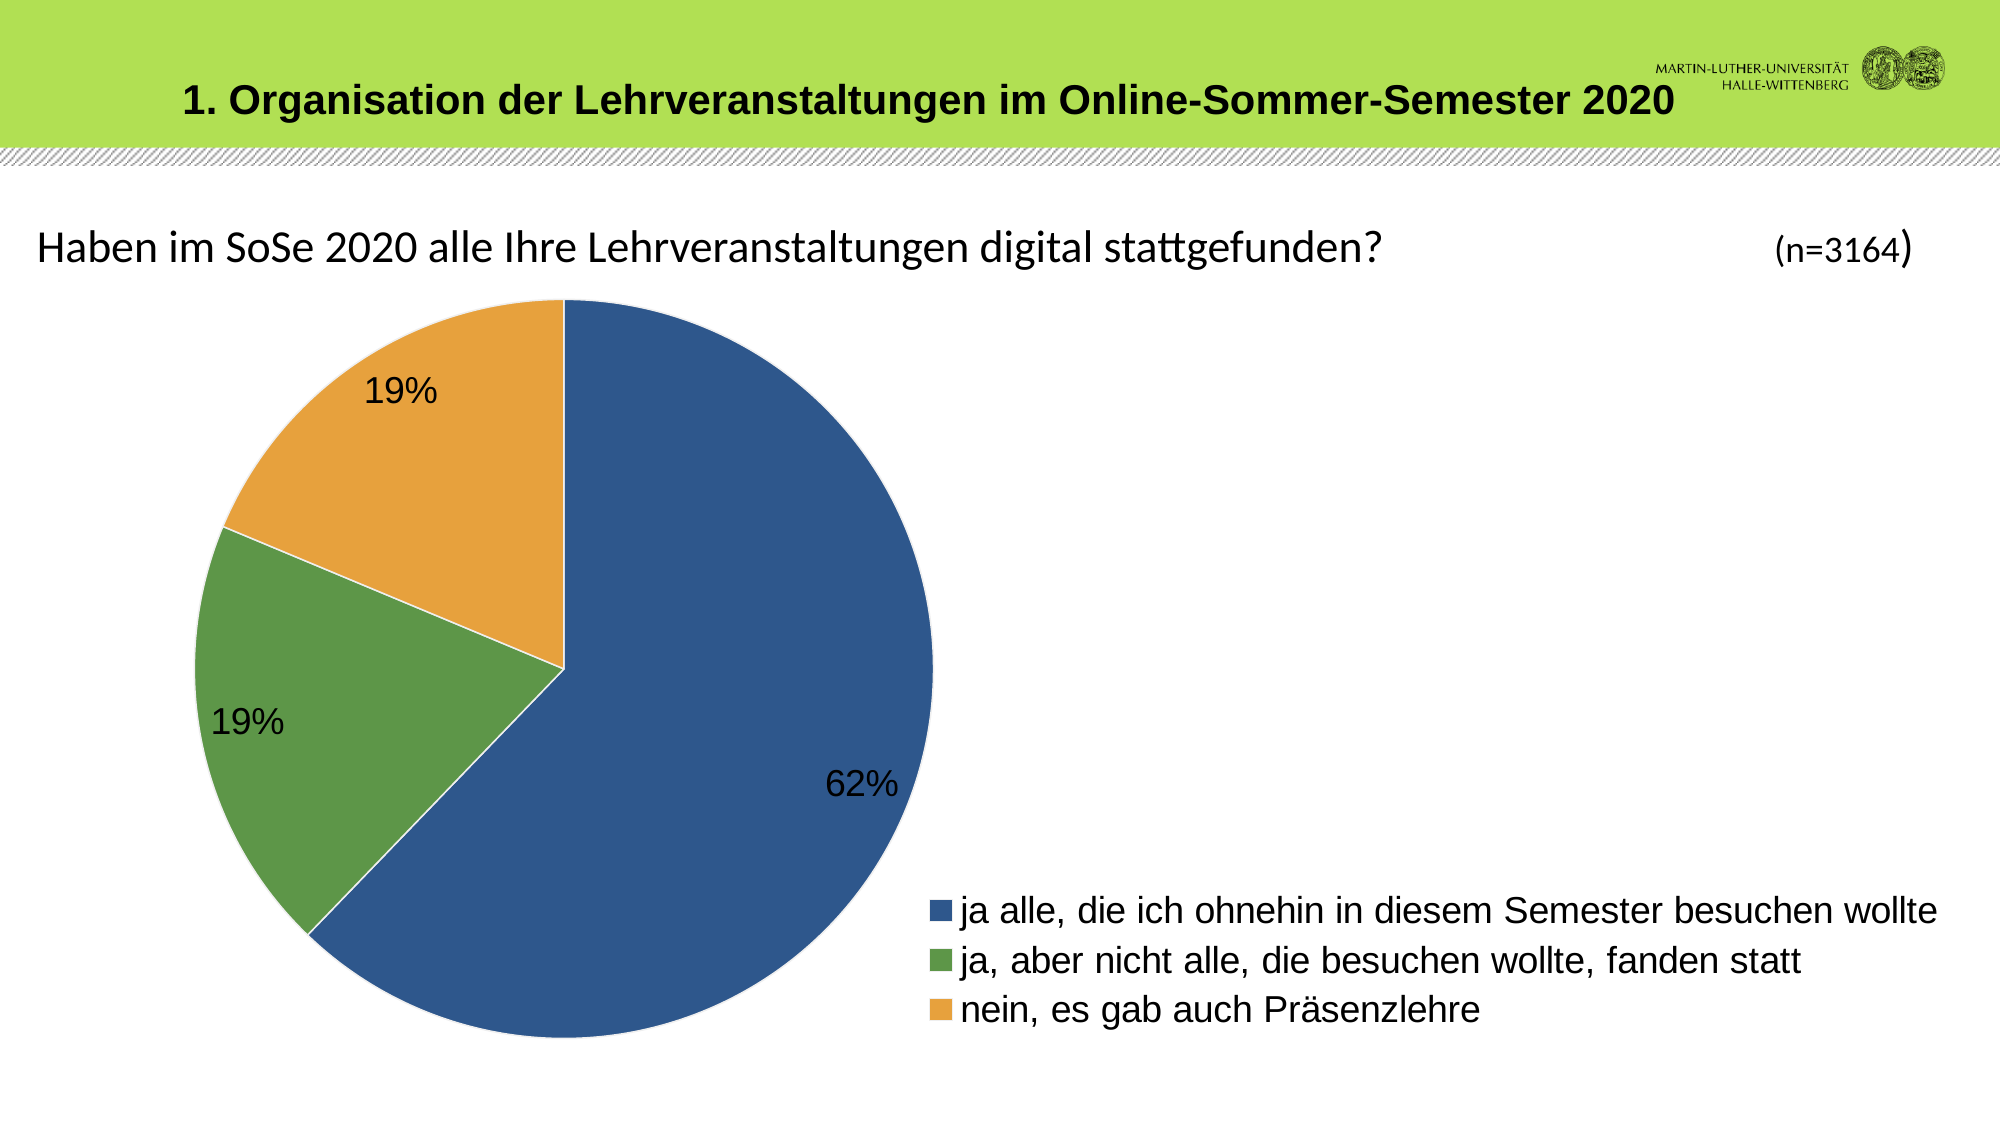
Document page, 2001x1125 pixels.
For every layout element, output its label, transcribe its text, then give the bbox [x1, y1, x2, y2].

text_box 1. Organisation der Lehrveranstaltungen im Online-Sommer-Semester 2020 [174, 65, 1684, 131]
picture [0, 148, 2000, 166]
title Haben im SoSe 2020 alle Ihre Lehrveranstaltungen digital stattgefunden? (n=3164) [36, 187, 1964, 1083]
chart [180, 295, 2000, 1045]
picture [1656, 46, 1945, 90]
